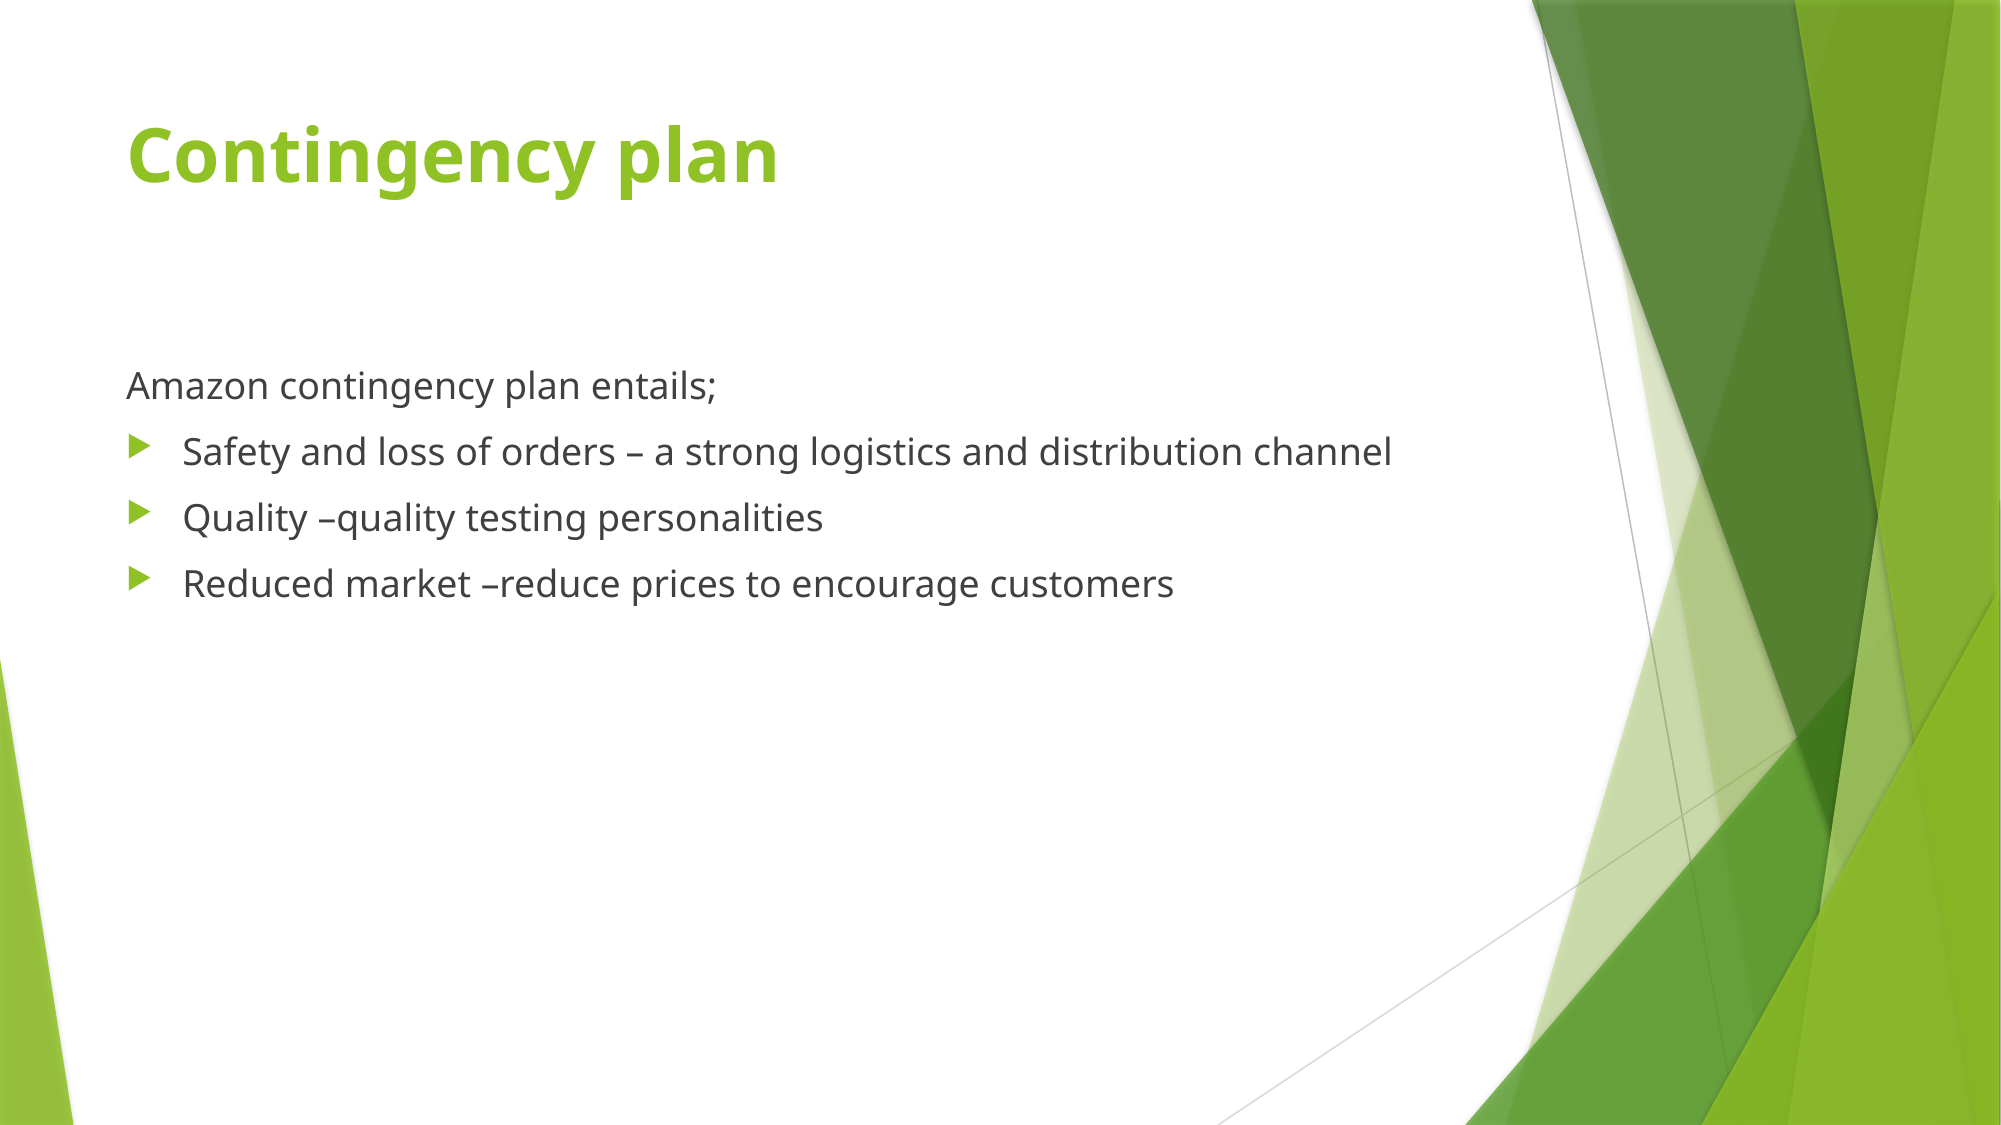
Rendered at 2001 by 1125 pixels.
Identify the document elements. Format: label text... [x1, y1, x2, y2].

title Contingency plan [111, 99, 1522, 317]
list Amazon contingency plan entails; Safety and loss of orders – a strong logistics and distribution channel Quality –quality testing personalities Reduced market –reduce prices to encourage customers [111, 354, 1522, 992]
